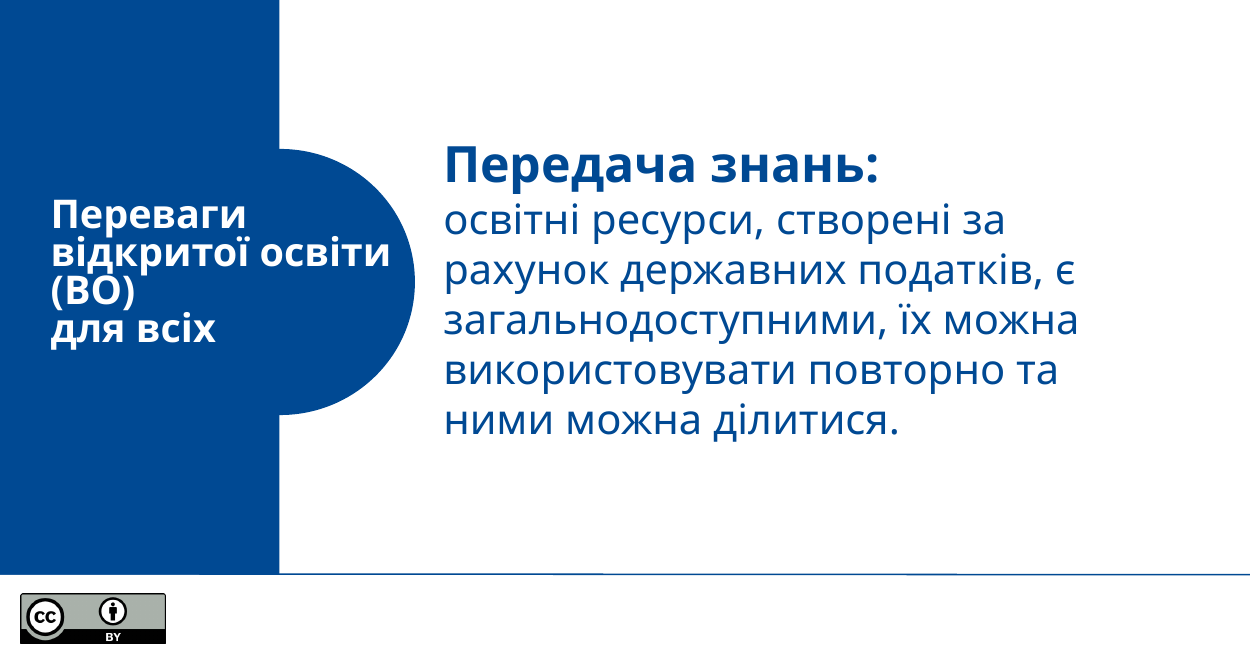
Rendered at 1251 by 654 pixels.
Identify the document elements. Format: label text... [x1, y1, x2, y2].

text_box [190, 148, 371, 183]
picture [20, 592, 166, 645]
text_box [0, 582, 1250, 654]
text_box Переваги відкритої освіти (BO) для всіх [35, 183, 504, 365]
text_box [0, 0, 280, 573]
text_box [175, 365, 386, 416]
text_box Передача знань: освітні ресурси, створені за рахунок державних податків, є загальнодоступними, їх можна використовувати повторно та ними можна ділитися. [428, 117, 1178, 458]
